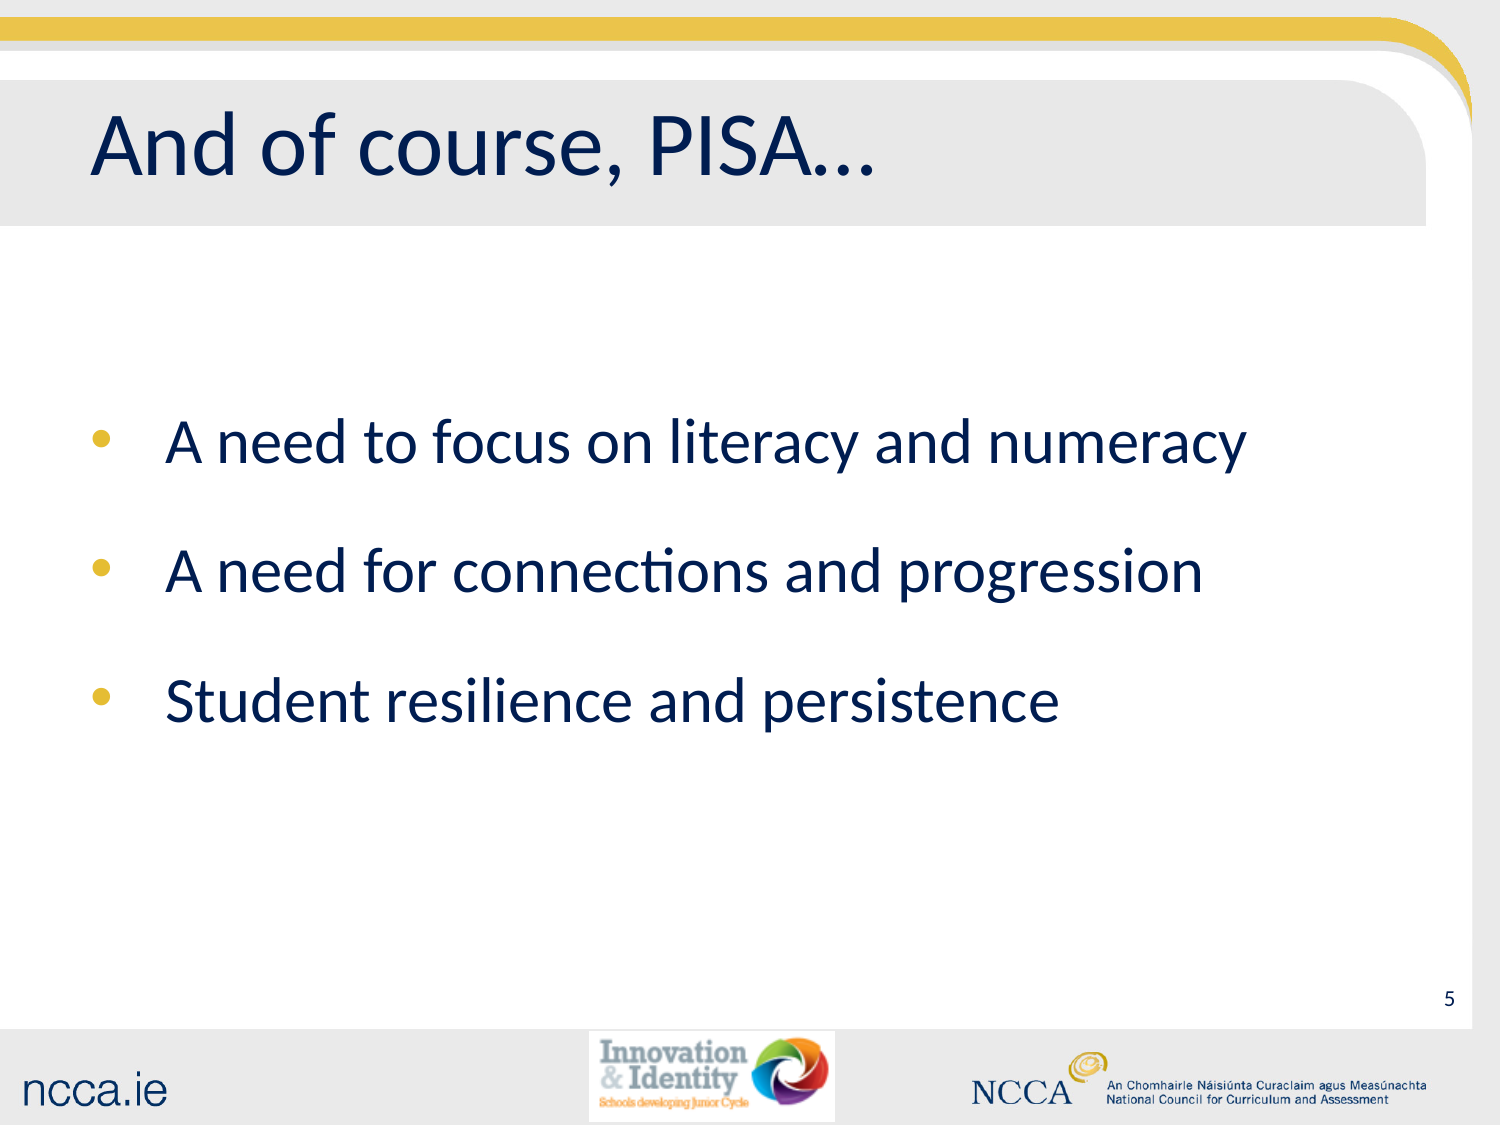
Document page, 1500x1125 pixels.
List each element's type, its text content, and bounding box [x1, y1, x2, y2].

title And of course, PISA… [75, 45, 1425, 233]
slide_number 4 [1314, 967, 1471, 1028]
list A need to focus on literacy and numeracy A need for connections and progression Student resilience and persistence [75, 262, 1425, 1005]
picture [0, 0, 1500, 1125]
